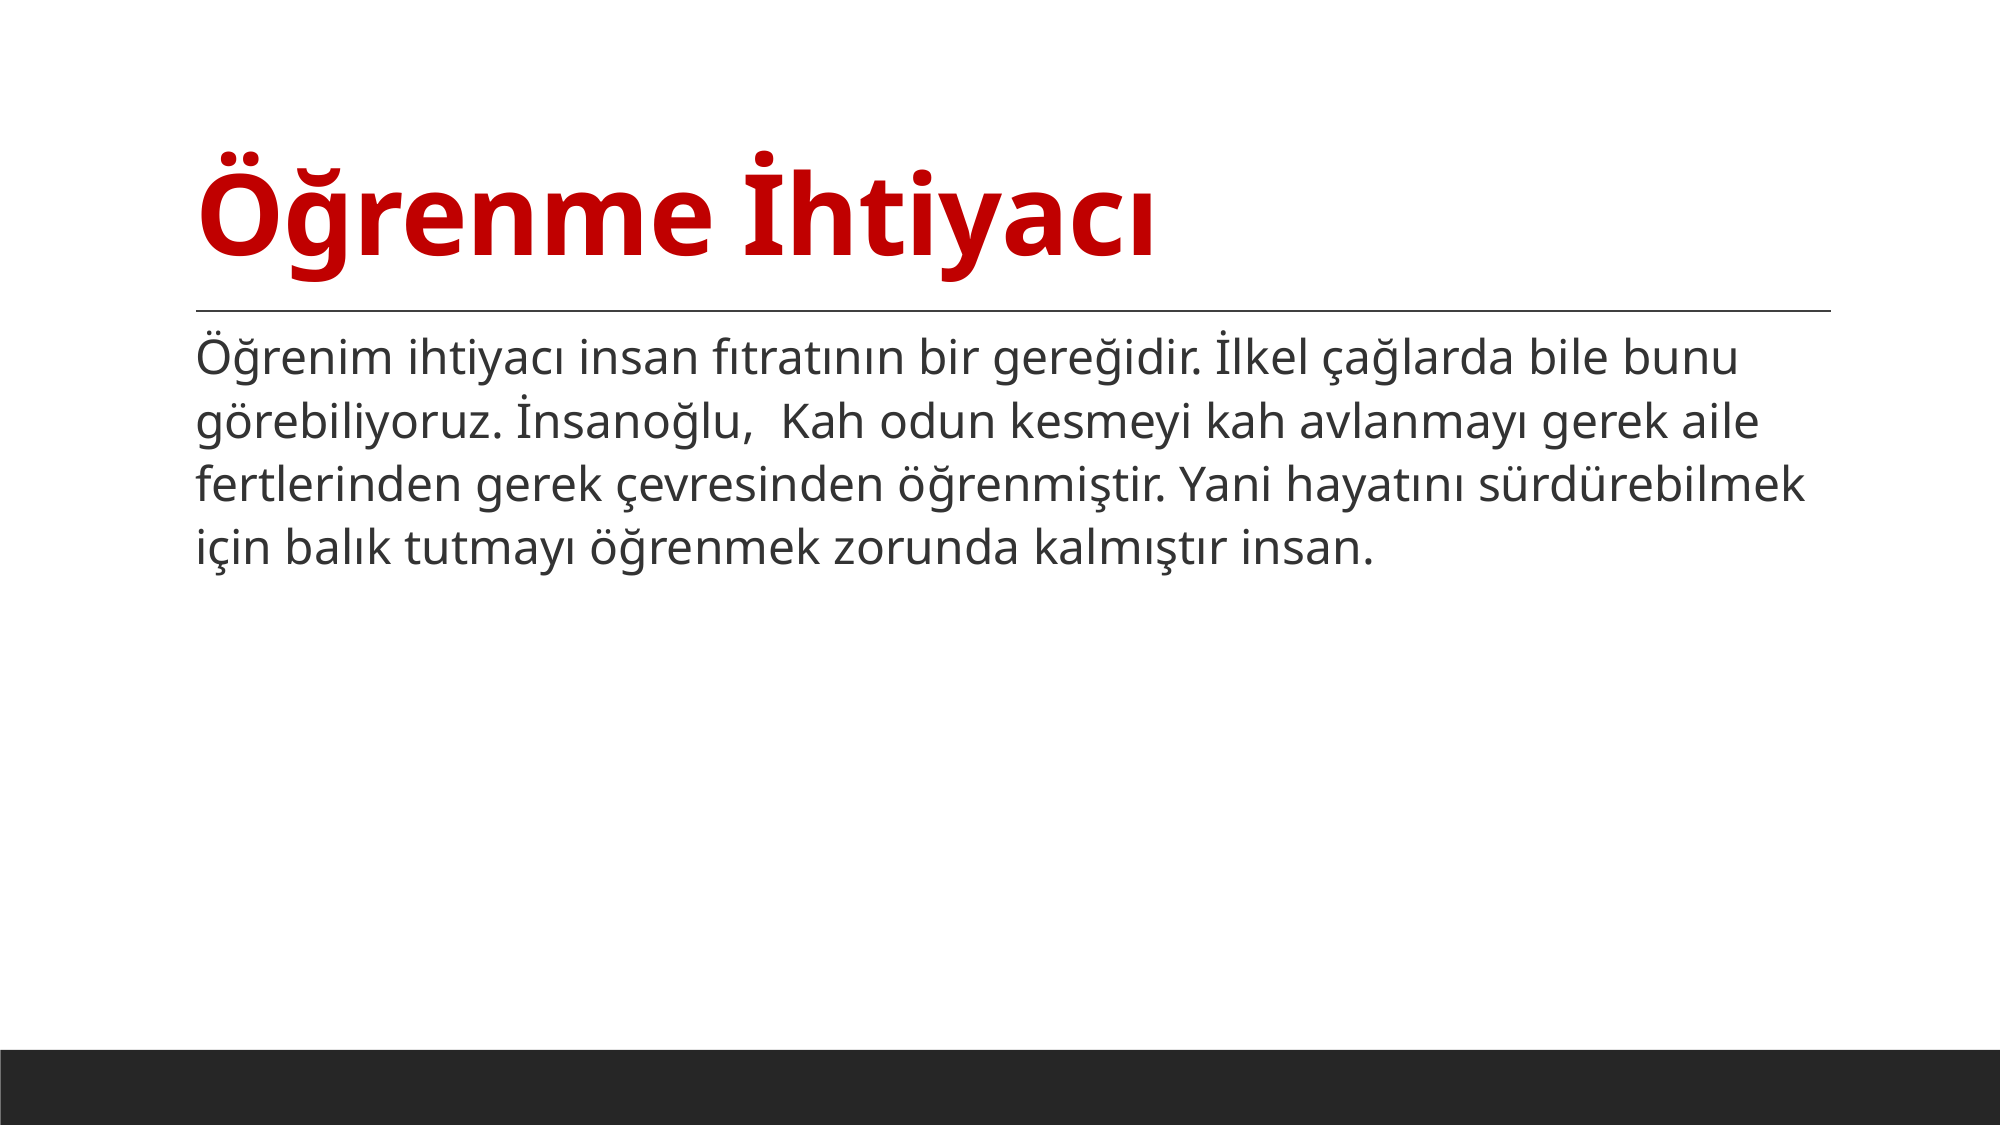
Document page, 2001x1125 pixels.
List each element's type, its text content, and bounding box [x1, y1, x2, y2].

title Öğrenme İhtiyacı [180, 47, 1830, 285]
list Öğrenim ihtiyacı insan fıtratının bir gereğidir. İlkel çağlarda bile bunu görebiliyoruz. İnsanoğlu, Kah odun kesmeyi kah avlanmayı gerek aile fertlerinden gerek çevresinden öğrenmiştir. Yani hayatını sürdürebilmek için balık tutmayı öğrenmek zorunda kalmıştır insan. [180, 313, 1830, 1012]
